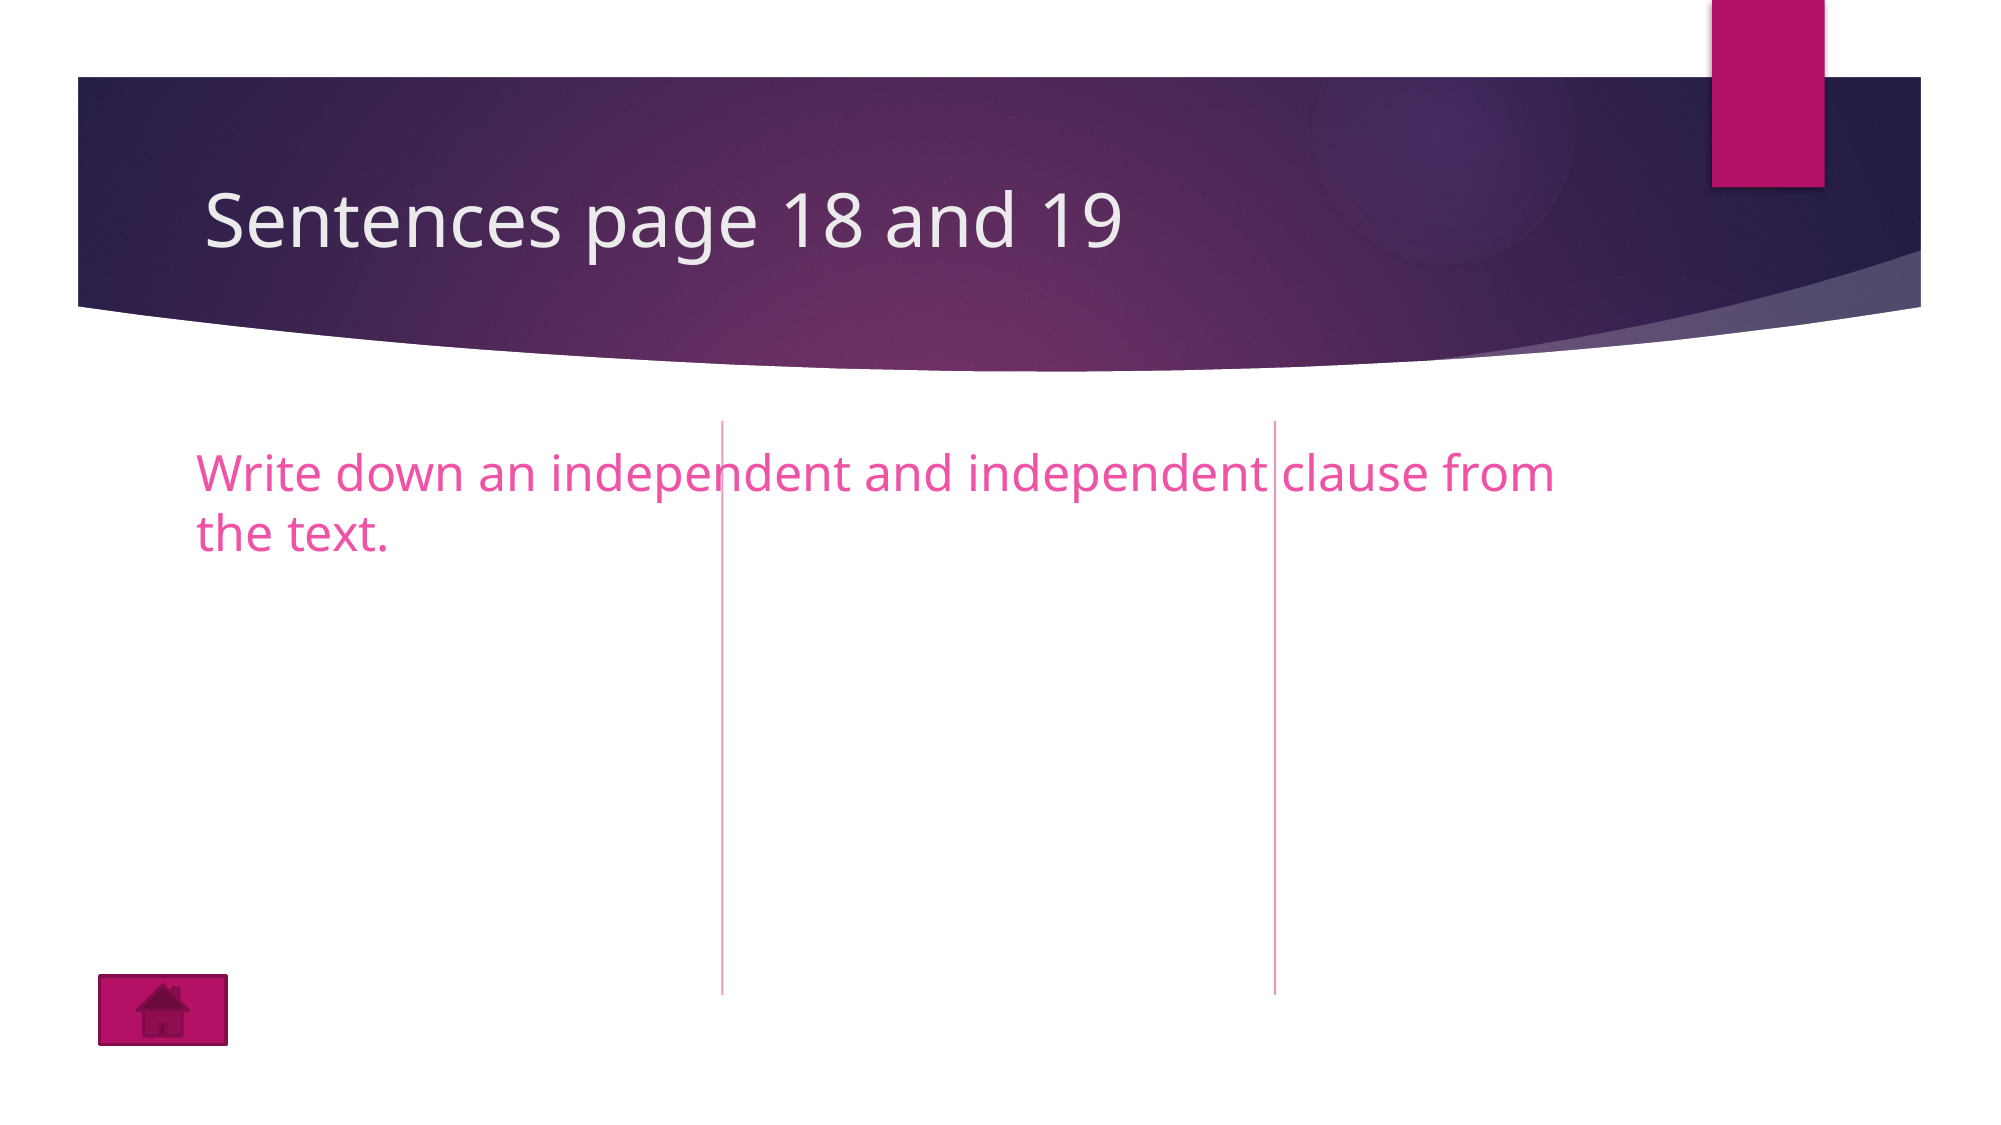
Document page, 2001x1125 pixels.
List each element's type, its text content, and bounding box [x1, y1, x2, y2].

list Write down an independent and independent clause from the text. [181, 423, 1630, 570]
text_box [98, 974, 228, 1046]
title Sentences page 18 and 19 [189, 159, 1638, 276]
